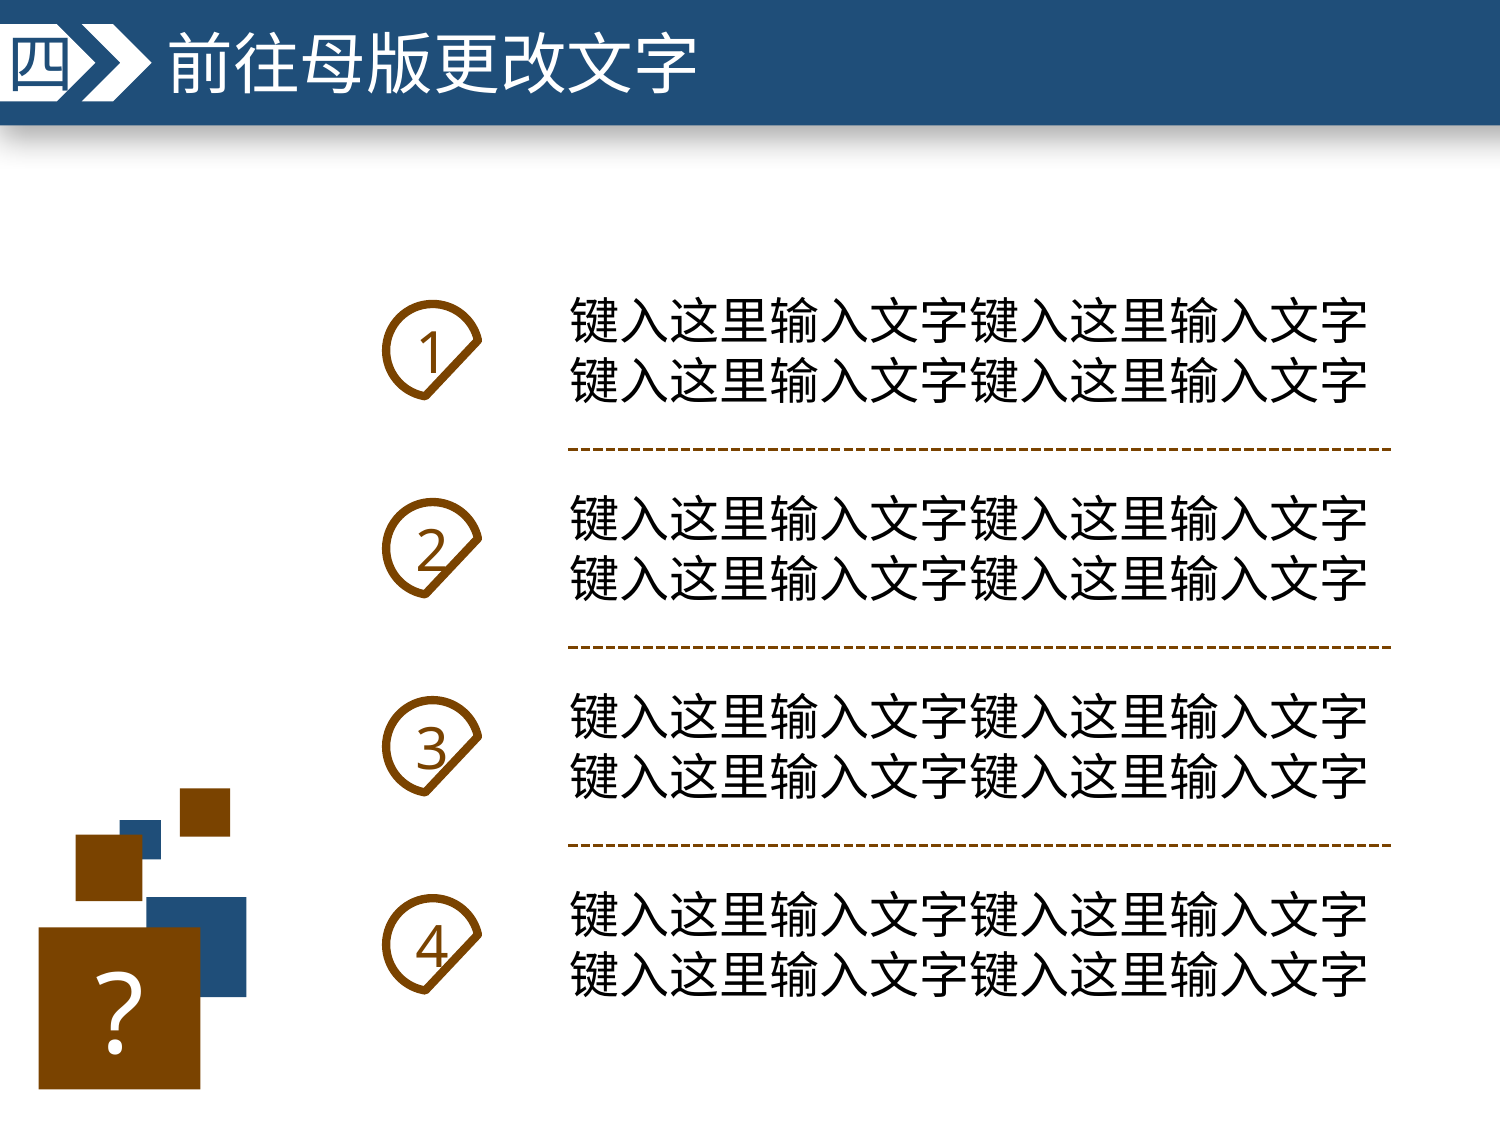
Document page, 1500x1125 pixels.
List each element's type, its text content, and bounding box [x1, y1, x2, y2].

text_box 键入这里输入文字键入这里输入文字键入这里输入文字键入这里输入文字 [554, 479, 1394, 615]
text_box 1 [386, 303, 478, 397]
text_box 键入这里输入文字键入这里输入文字键入这里输入文字键入这里输入文字 [554, 876, 1394, 1011]
text_box 2 [386, 502, 478, 595]
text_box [38, 788, 247, 1090]
text_box 4 [386, 898, 478, 991]
text_box 键入这里输入文字键入这里输入文字键入这里输入文字键入这里输入文字 [554, 678, 1394, 813]
text_box 键入这里输入文字键入这里输入文字键入这里输入文字键入这里输入文字 [554, 281, 1394, 417]
text_box 3 [386, 700, 478, 793]
